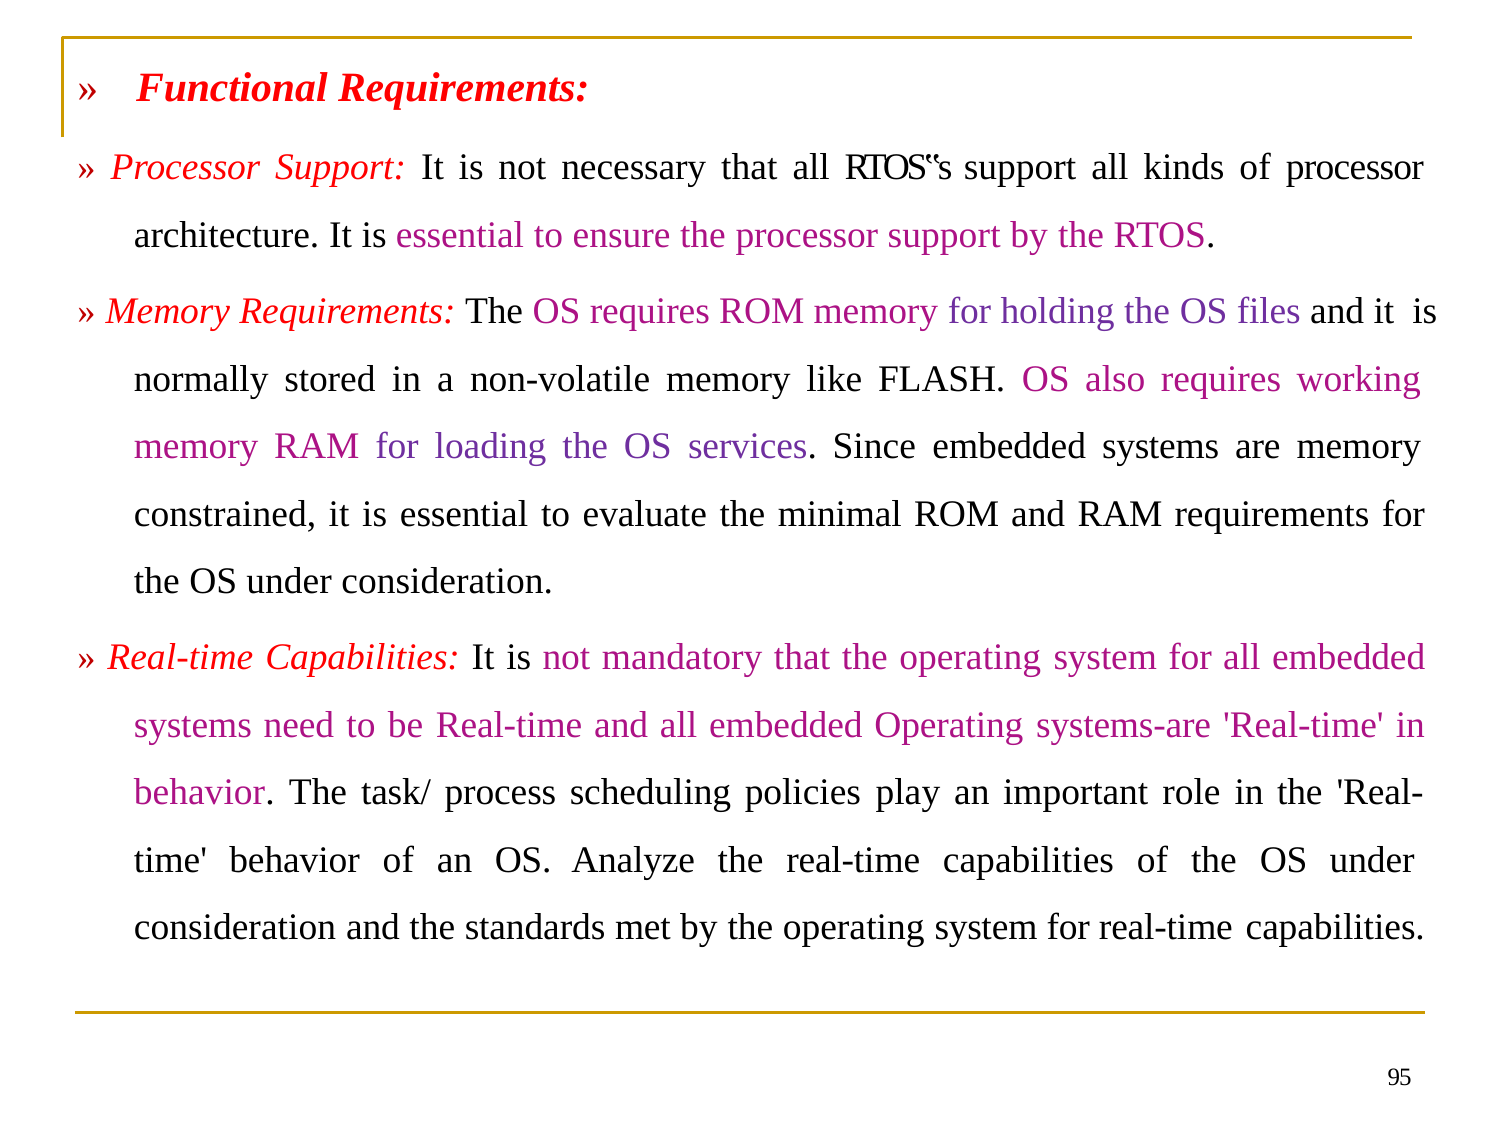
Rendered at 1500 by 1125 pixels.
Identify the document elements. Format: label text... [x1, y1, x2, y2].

text_box » Processor Support: It is not necessary that all RTOS‟s support all kinds of processor architecture. It is essential to ensure the processor support by the RTOS. » Memory Requirements: The OS requires ROM memory for holding the OS files and it is normally stored in a non-volatile memory like FLASH. OS also requires working memory RAM for loading the OS services. Since embedded systems are memory constrained, it is essential to evaluate the minimal ROM and RAM requirements for the OS under consideration. » Real-time Capabilities: It is not mandatory that the operating system for all embedded systems need to be Real-time and all embedded Operating systems-are 'Real-time' in behavior. The task/ process scheduling policies play an important role in the 'Real- time' behavior of an OS. Analyze the real-time capabilities of the OS under consideration and the standards met by the operating system for real-time capabilities. [75, 117, 1438, 948]
slide_number 95 [1381, 1061, 1417, 1125]
title » Functional Requirements: [75, 57, 591, 117]
